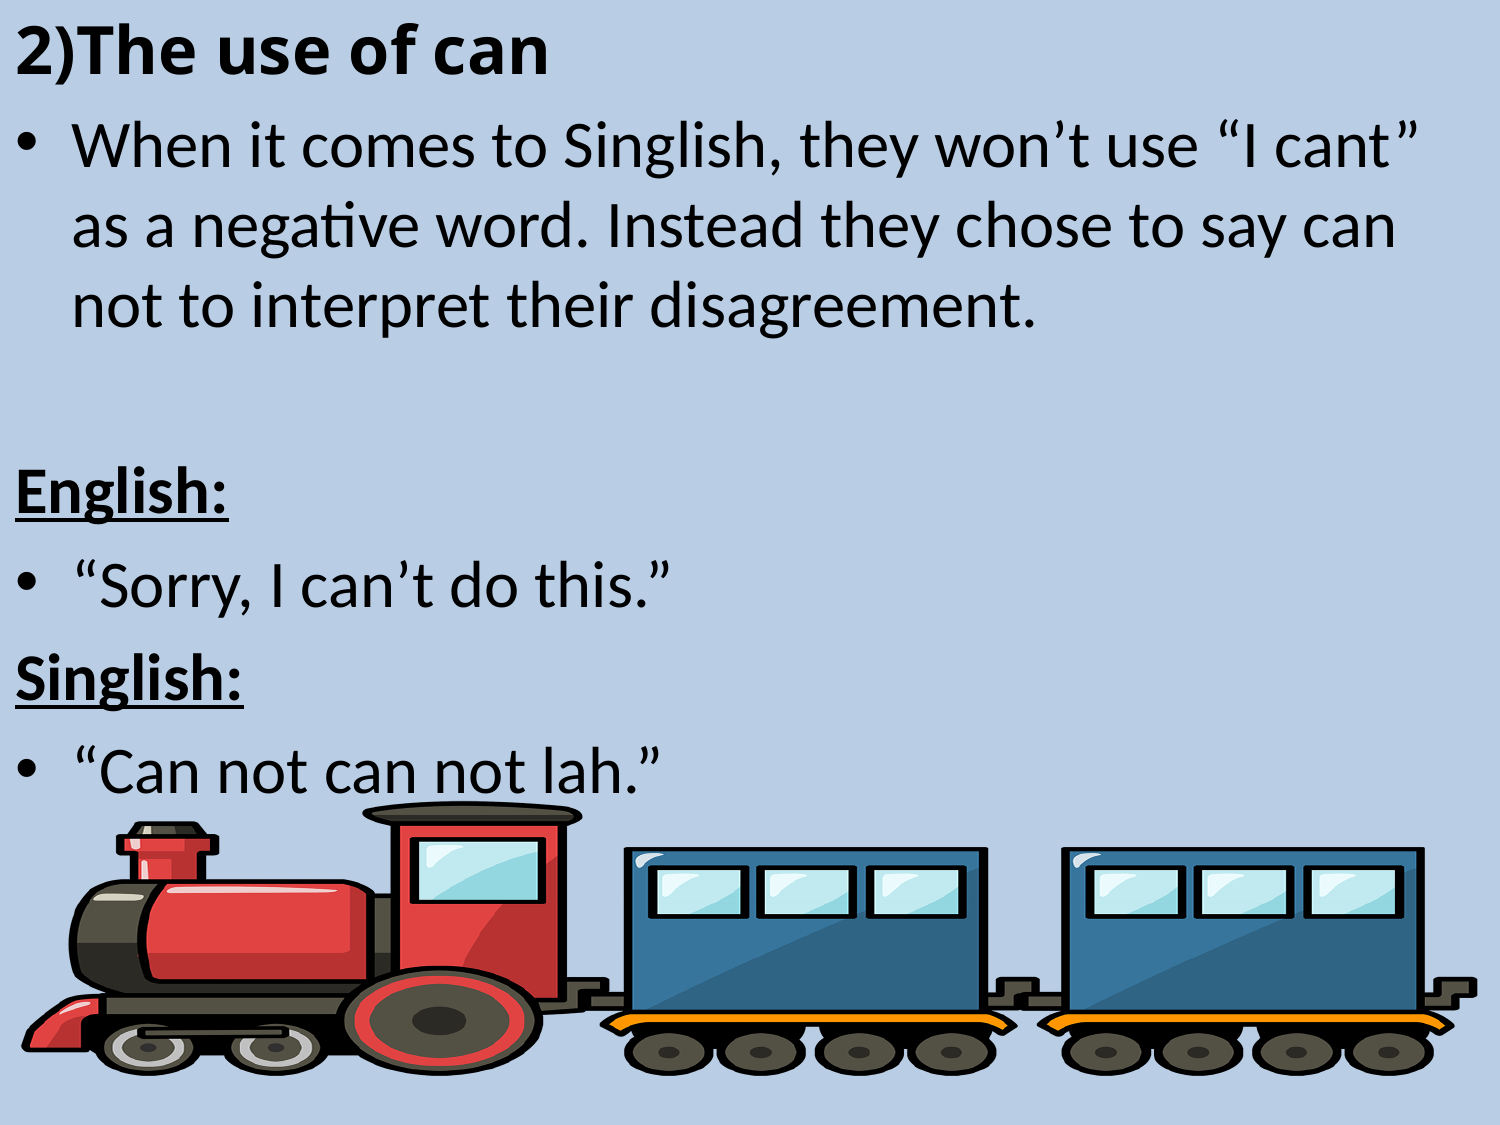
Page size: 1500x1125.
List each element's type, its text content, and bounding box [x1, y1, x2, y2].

list 2)The use of can When it comes to Singlish, they won’t use “I cant” as a negative word. Instead they chose to say can not to interpret their disagreement. English: “Sorry, I can’t do this.” Singlish: “Can not can not lah.” [0, 0, 1500, 736]
picture [0, 737, 1500, 1125]
